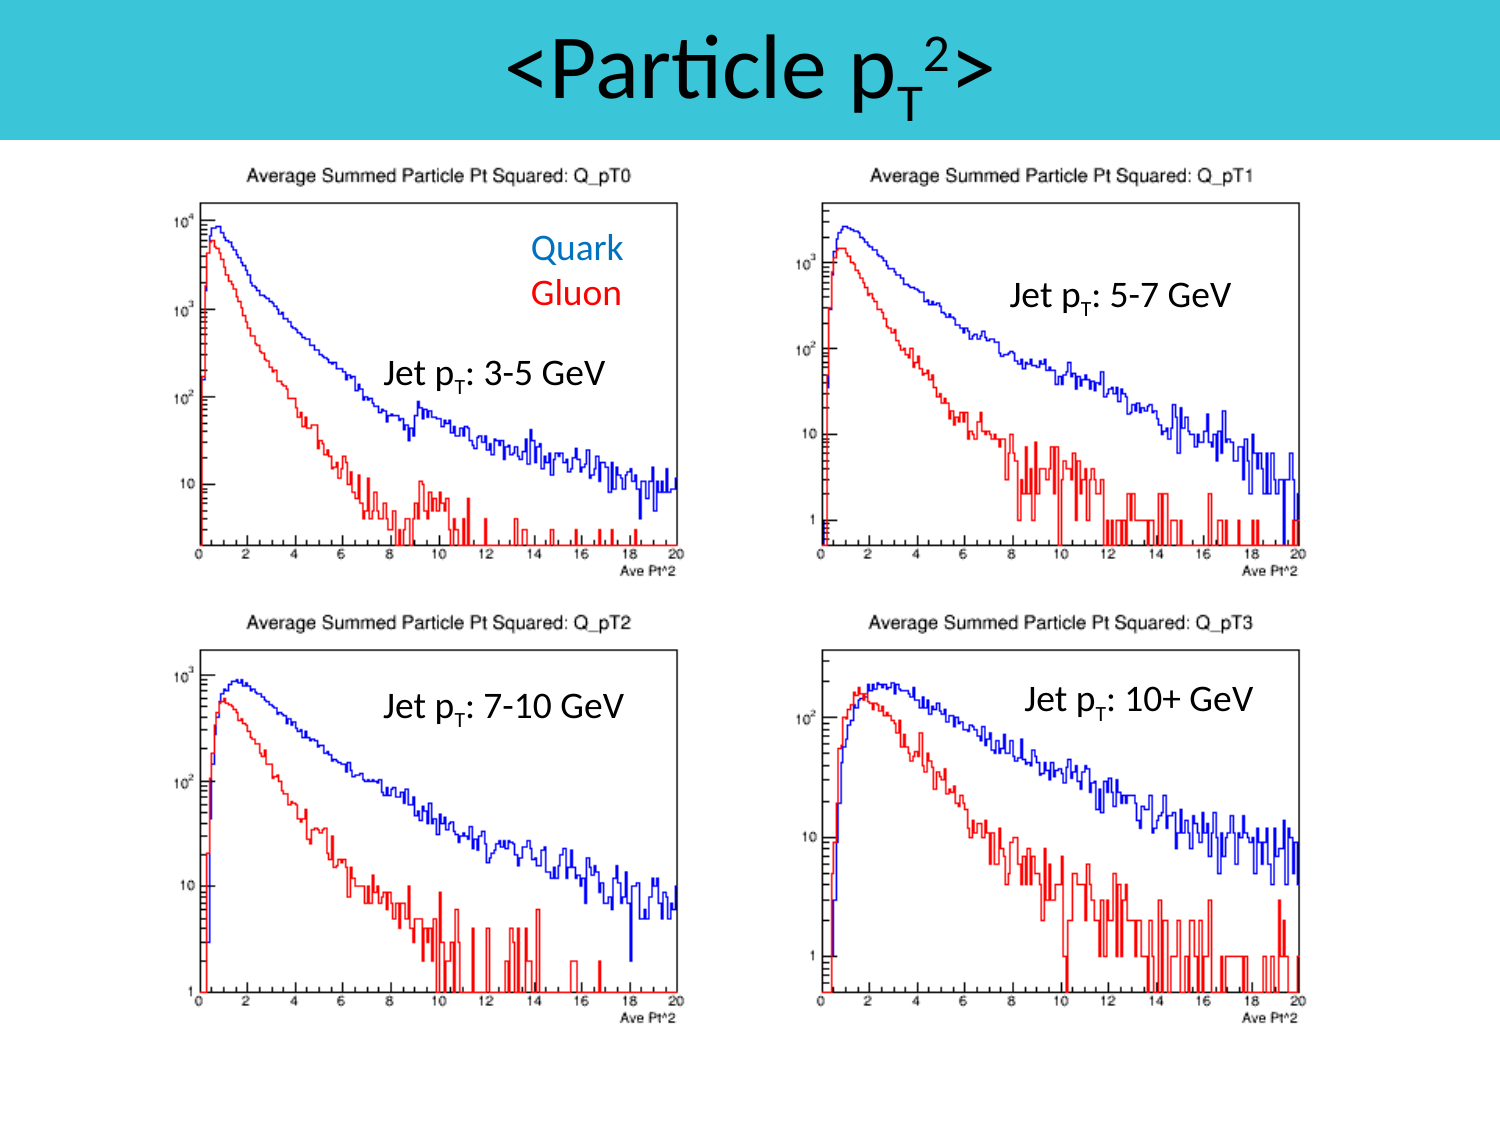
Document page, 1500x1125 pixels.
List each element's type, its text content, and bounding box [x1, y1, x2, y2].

picture [128, 151, 1372, 1045]
text_box <Particle pT2> [0, 0, 1500, 140]
